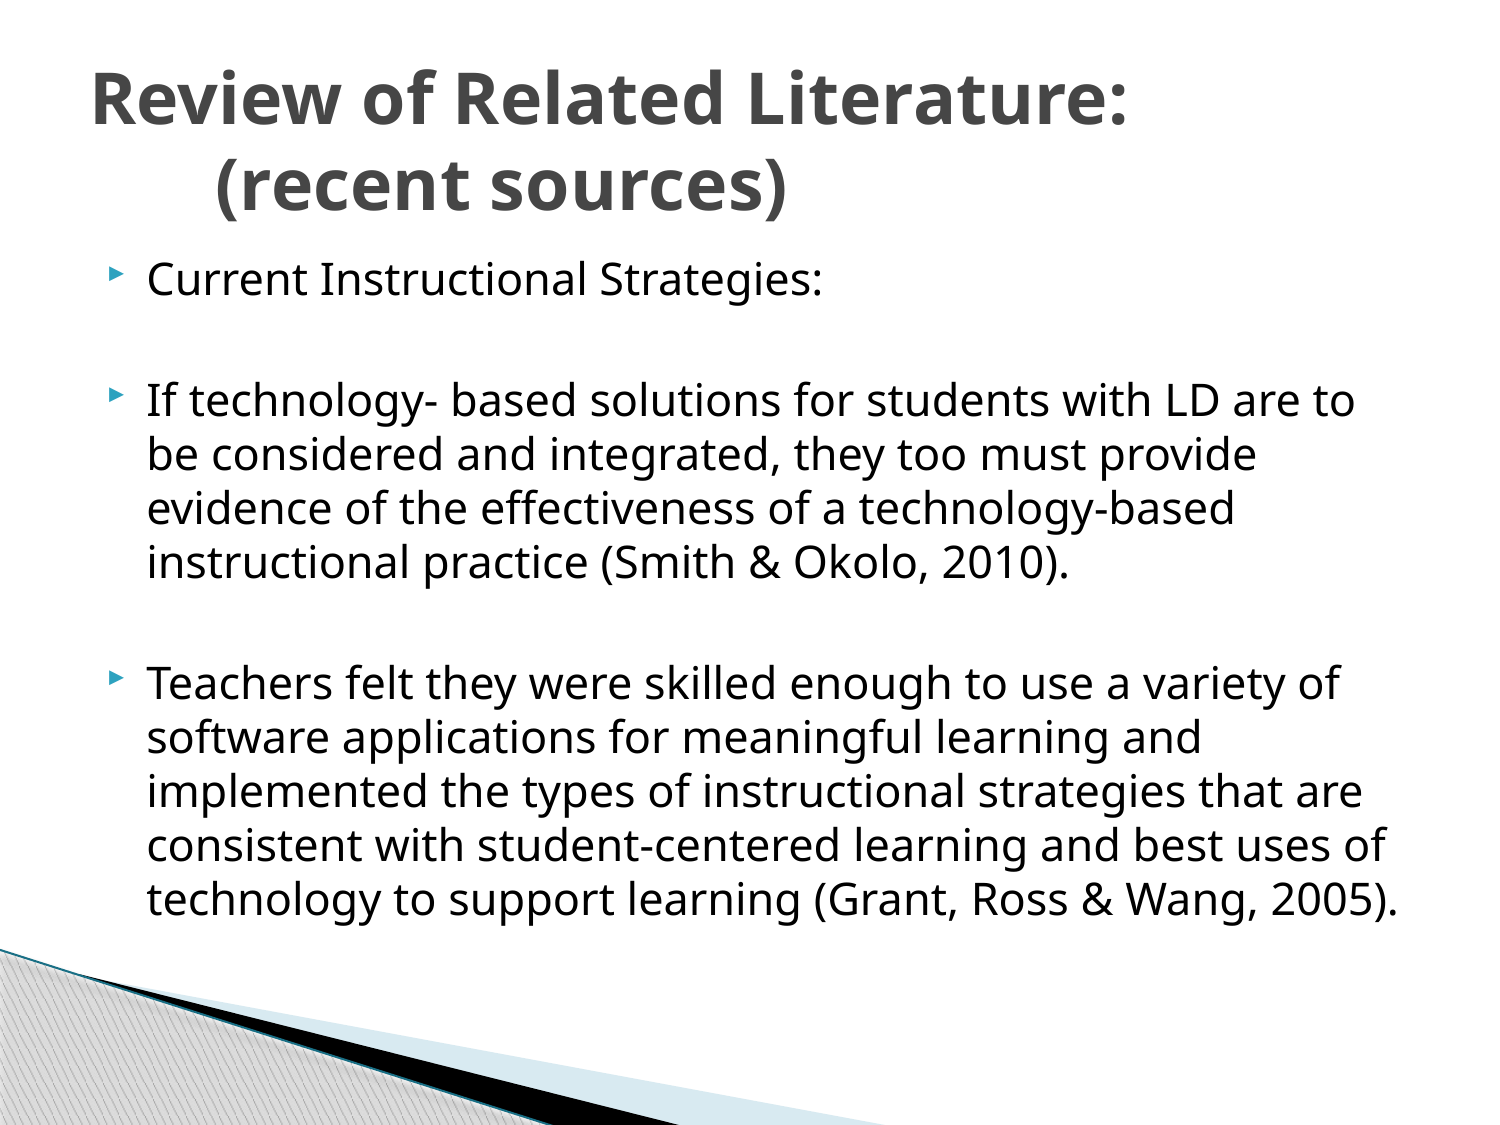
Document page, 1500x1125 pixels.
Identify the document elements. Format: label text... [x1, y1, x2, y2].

list Current Instructional Strategies: If technology- based solutions for students with LD are to be considered and integrated, they too must provide evidence of the effectiveness of a technology-based instructional practice (Smith & Okolo, 2010). Teachers felt they were skilled enough to use a variety of software applications for meaningful learning and implemented the types of instructional strategies that are consistent with student-centered learning and best uses of technology to support learning (Grant, Ross & Wang, 2005). [75, 243, 1425, 986]
title Review of Related Literature: (recent sources) [75, 45, 1425, 233]
